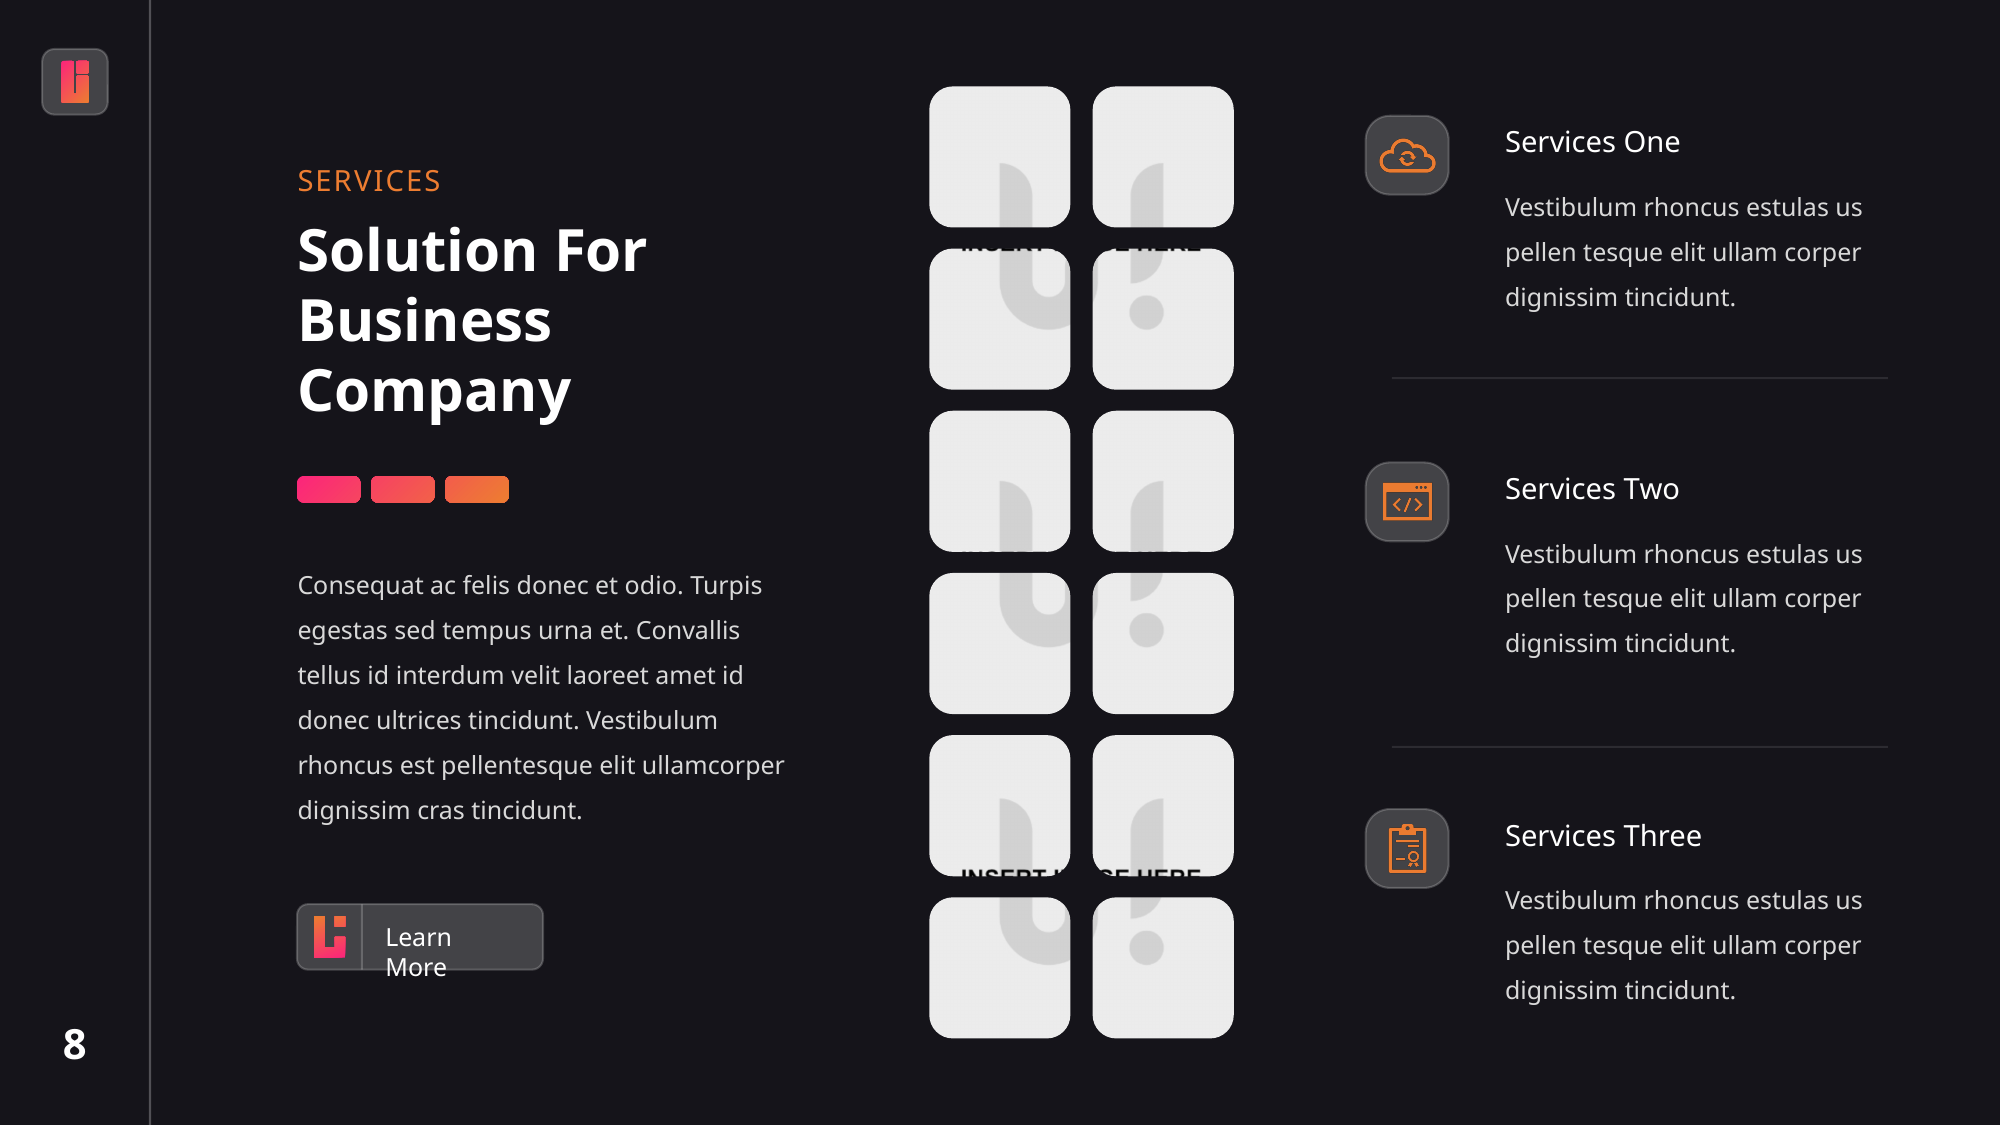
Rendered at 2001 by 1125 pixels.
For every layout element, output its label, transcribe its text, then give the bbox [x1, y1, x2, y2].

text_box Services One [1490, 116, 1847, 166]
text_box Vestibulum rhoncus estulas us pellen tesque elit ullam corper dignissim tincidunt. [1490, 169, 1888, 319]
picture [929, 86, 1234, 1039]
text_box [282, 155, 825, 970]
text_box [1365, 115, 1449, 195]
text_box [1364, 461, 1450, 543]
text_box Services Two [1490, 462, 1847, 513]
text_box [1364, 808, 1450, 889]
text_box Vestibulum rhoncus estulas us pellen tesque elit ullam corper dignissim tincidunt. [1490, 862, 1888, 1012]
text_box Vestibulum rhoncus estulas us pellen tesque elit ullam corper dignissim tincidunt. [1490, 515, 1888, 666]
text_box Services Three [1490, 809, 1847, 860]
picture [1378, 819, 1437, 878]
picture [1378, 472, 1437, 531]
